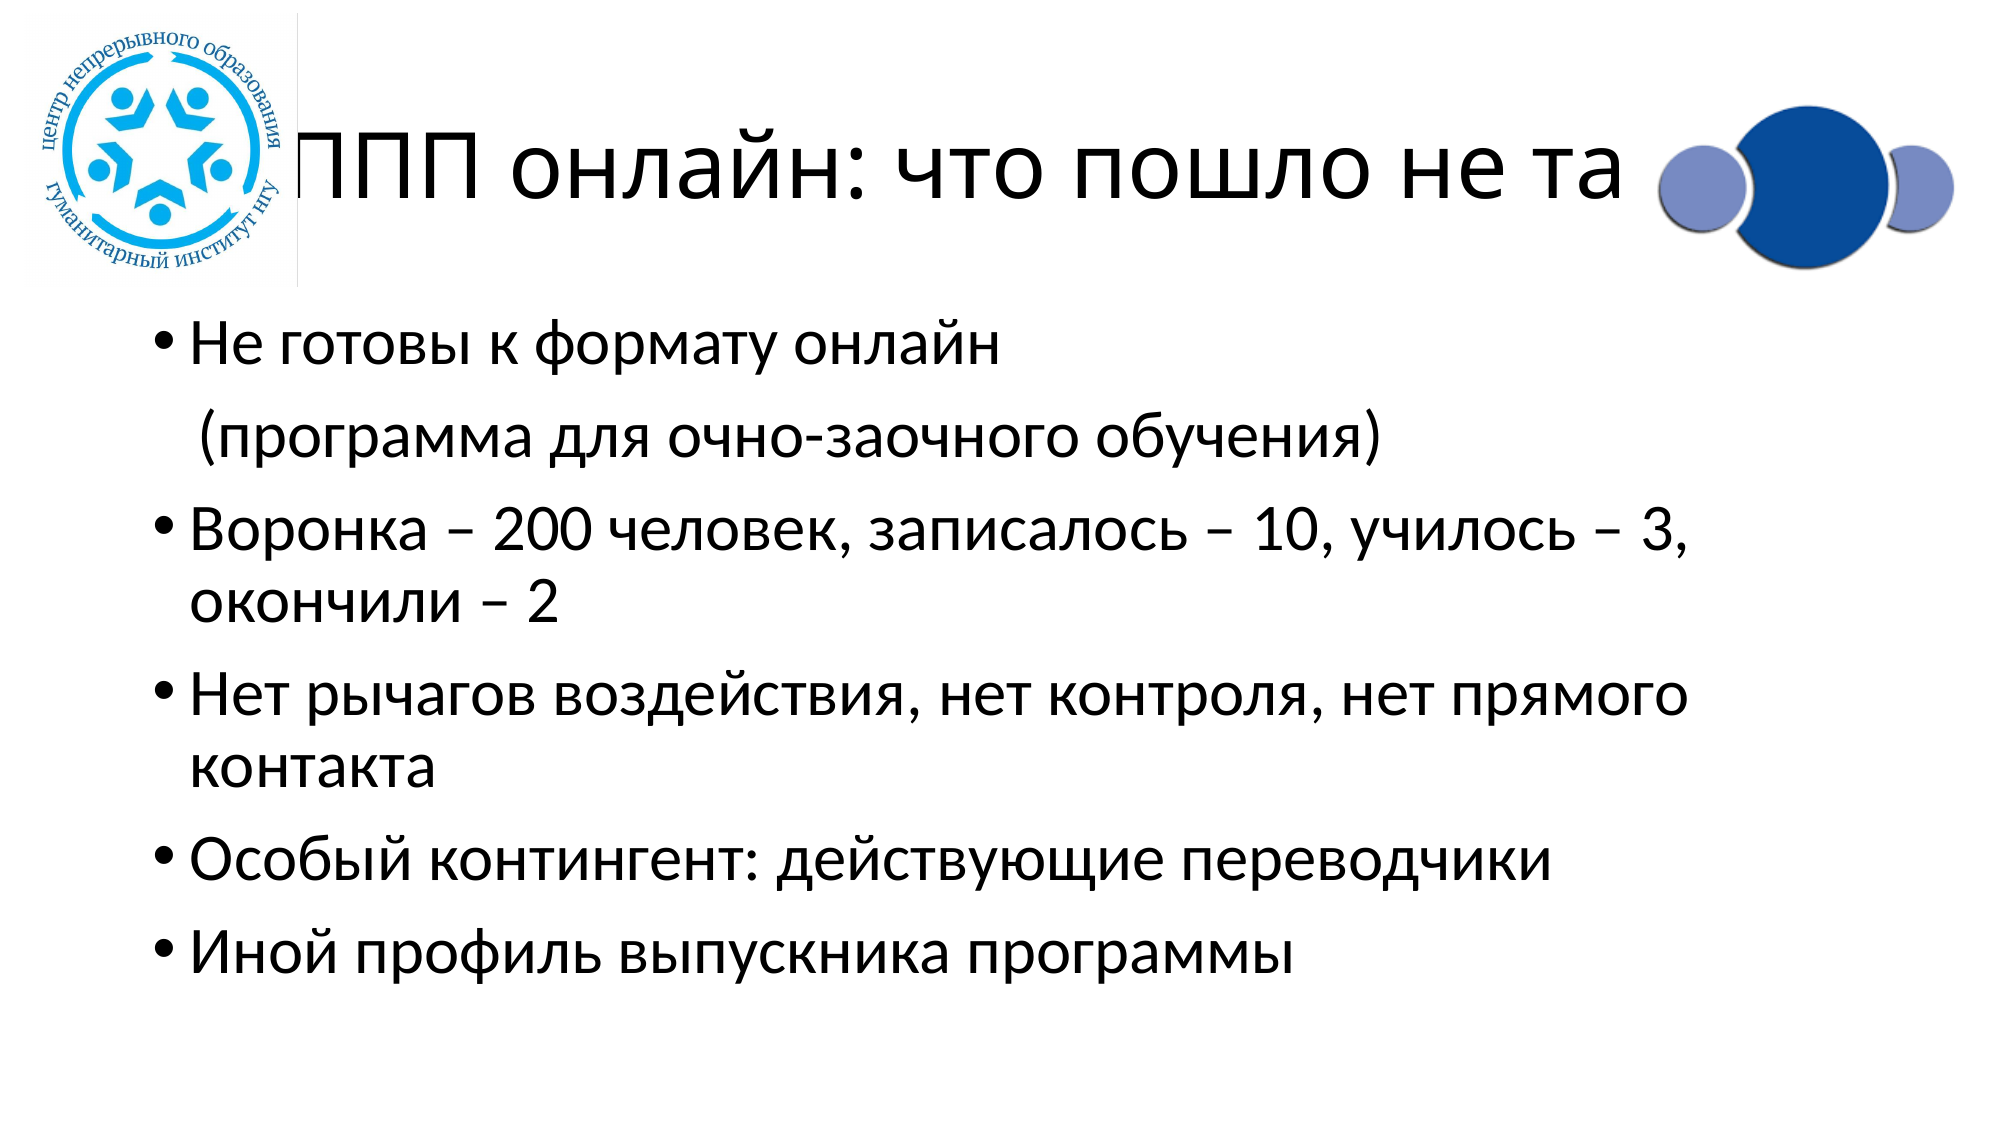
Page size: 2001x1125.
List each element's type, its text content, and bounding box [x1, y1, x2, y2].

picture [24, 13, 298, 287]
title ППП онлайн: что пошло не так? [298, 59, 1631, 278]
picture [1631, 13, 1984, 365]
list Не готовы к формату онлайн (программа для очно-заочного обучения) Воронка – 200 человек, записалось – 10, училось – 3, окончили – 2 Нет рычагов воздействия, нет контроля, нет прямого контакта Особый контингент: действующие переводчики Иной профиль выпускника программы [137, 299, 1863, 1014]
